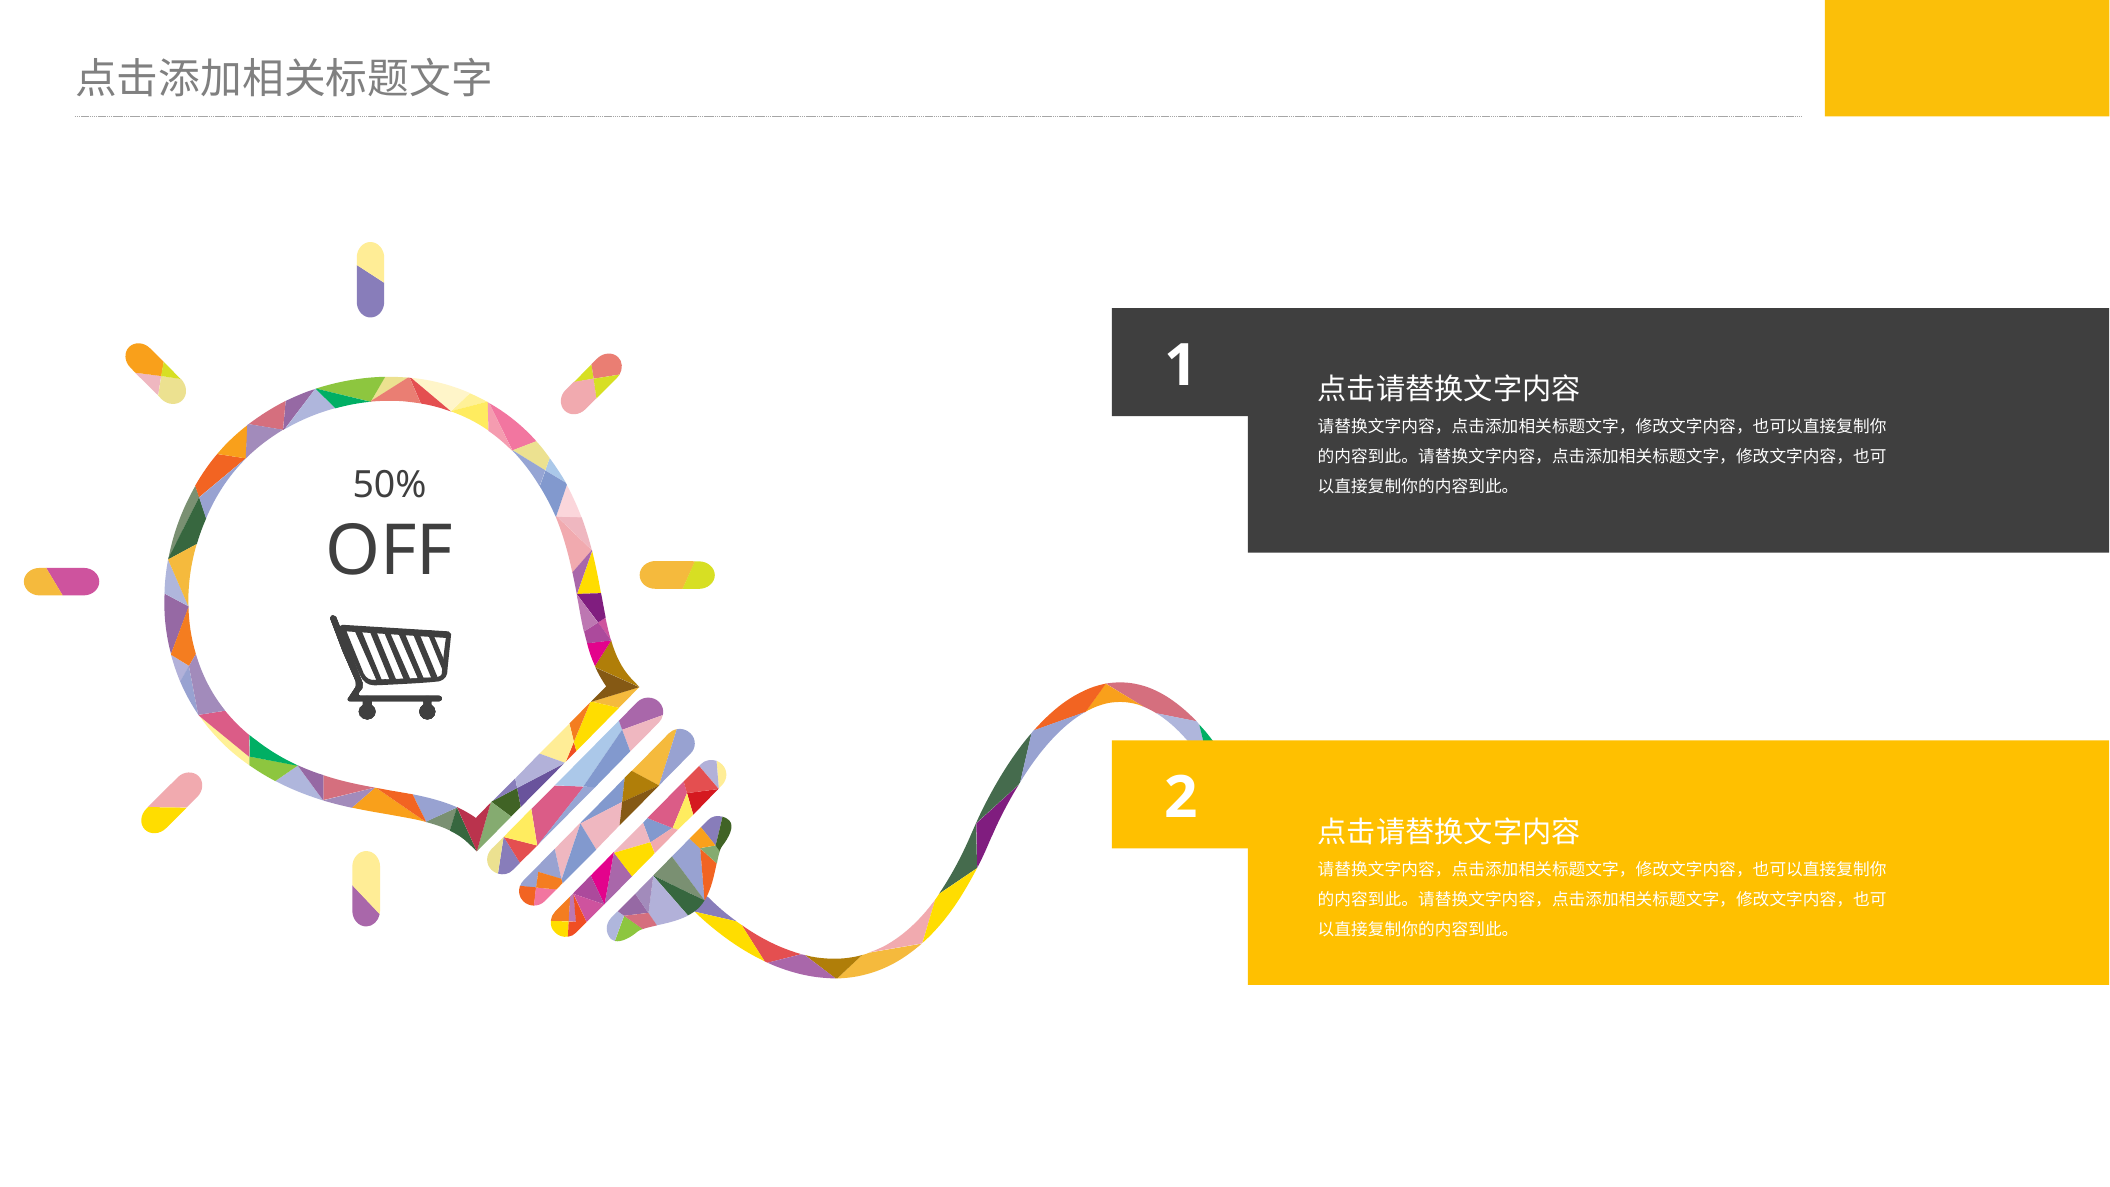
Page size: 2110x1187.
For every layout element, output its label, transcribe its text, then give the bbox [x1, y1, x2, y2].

text_box 点击请替换文字内容 请替换文字内容，点击添加相关标题文字，修改文字内容，也可以直接复制你的内容到此。请替换文字内容，点击添加相关标题文字，修改文字内容，也可以直接复制你的内容到此。 [1302, 346, 1909, 503]
text_box 点击添加相关标题文字 [59, 44, 563, 107]
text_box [1111, 740, 1248, 849]
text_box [23, 241, 1248, 979]
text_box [296, 452, 483, 720]
text_box 点击请替换文字内容 请替换文字内容，点击添加相关标题文字，修改文字内容，也可以直接复制你的内容到此。请替换文字内容，点击添加相关标题文字，修改文字内容，也可以直接复制你的内容到此。 [1302, 788, 1909, 946]
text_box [1111, 308, 1248, 417]
text_box [1247, 739, 2110, 986]
text_box [1248, 307, 2110, 554]
